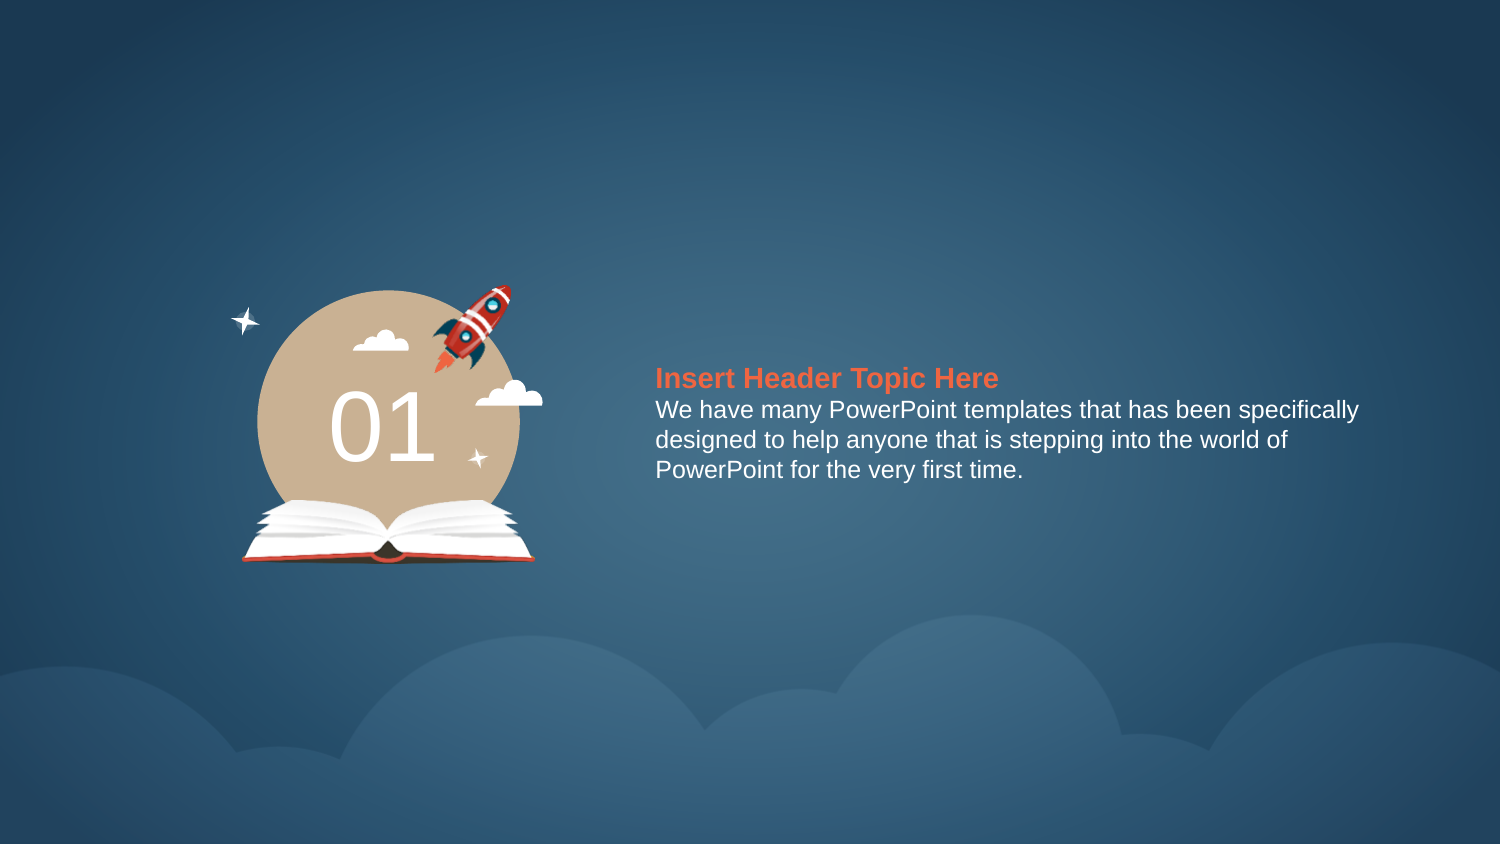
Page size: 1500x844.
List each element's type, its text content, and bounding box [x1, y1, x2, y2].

text_box [352, 329, 409, 351]
text_box [257, 290, 520, 500]
text_box [475, 379, 543, 406]
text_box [467, 447, 489, 469]
picture [0, 0, 1500, 844]
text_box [230, 306, 260, 336]
text_box 01 [301, 361, 467, 482]
text_box Insert Header Topic Here We have many PowerPoint templates that has been specifically designed to help anyone that is stepping into the world of PowerPoint for the very first time. [655, 359, 1400, 484]
